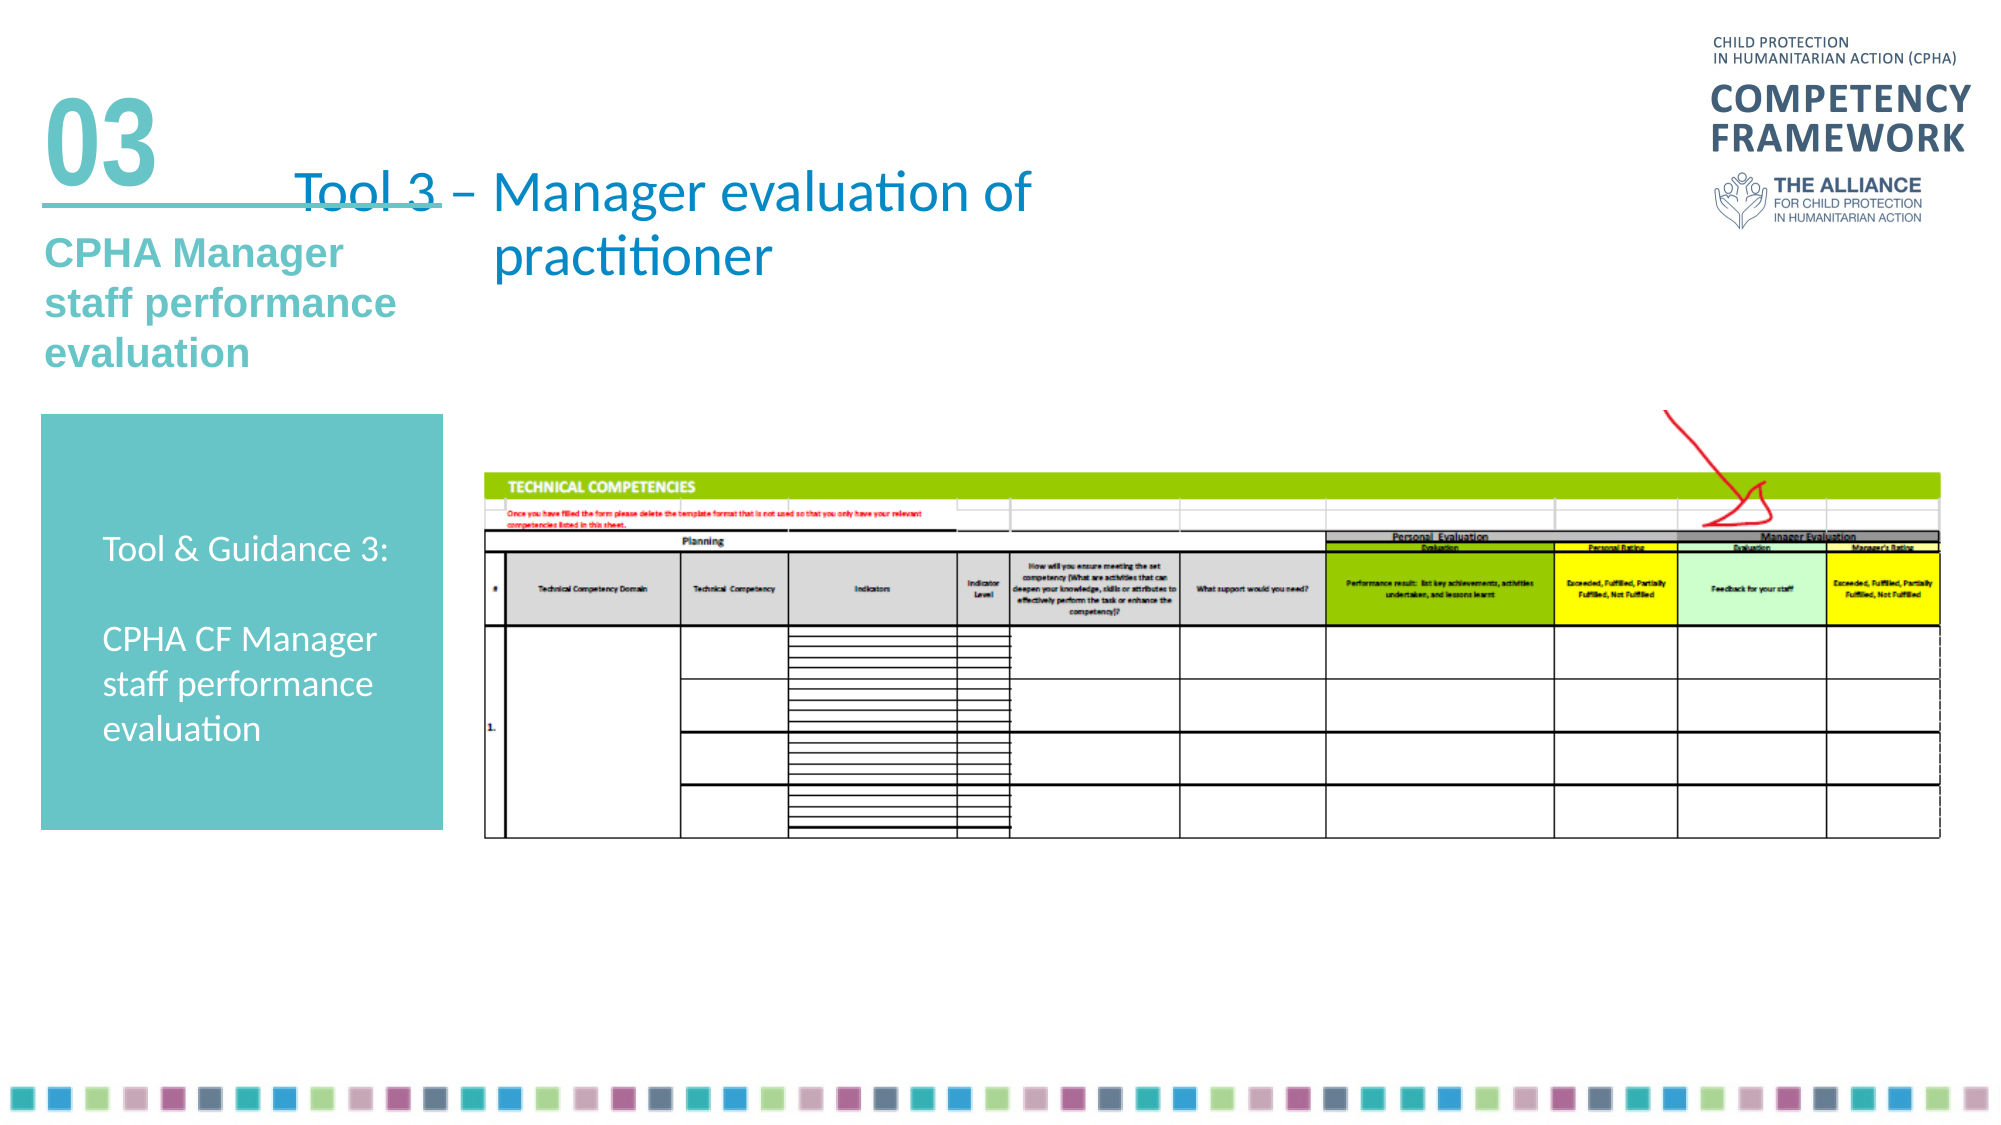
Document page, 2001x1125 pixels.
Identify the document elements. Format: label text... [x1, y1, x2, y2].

text_box Tool & Guidance 3: CPHA CF Manager staff performance evaluation [87, 516, 415, 757]
text_box 03 [29, 53, 313, 218]
picture [1709, 30, 1974, 236]
picture [0, 1074, 2000, 1125]
text_box [42, 415, 442, 829]
title Tool 3 – Manager evaluation of practitioner [313, 151, 1672, 296]
text_box CPHA Manager staff performance evaluation [29, 218, 453, 384]
picture [466, 409, 1976, 883]
